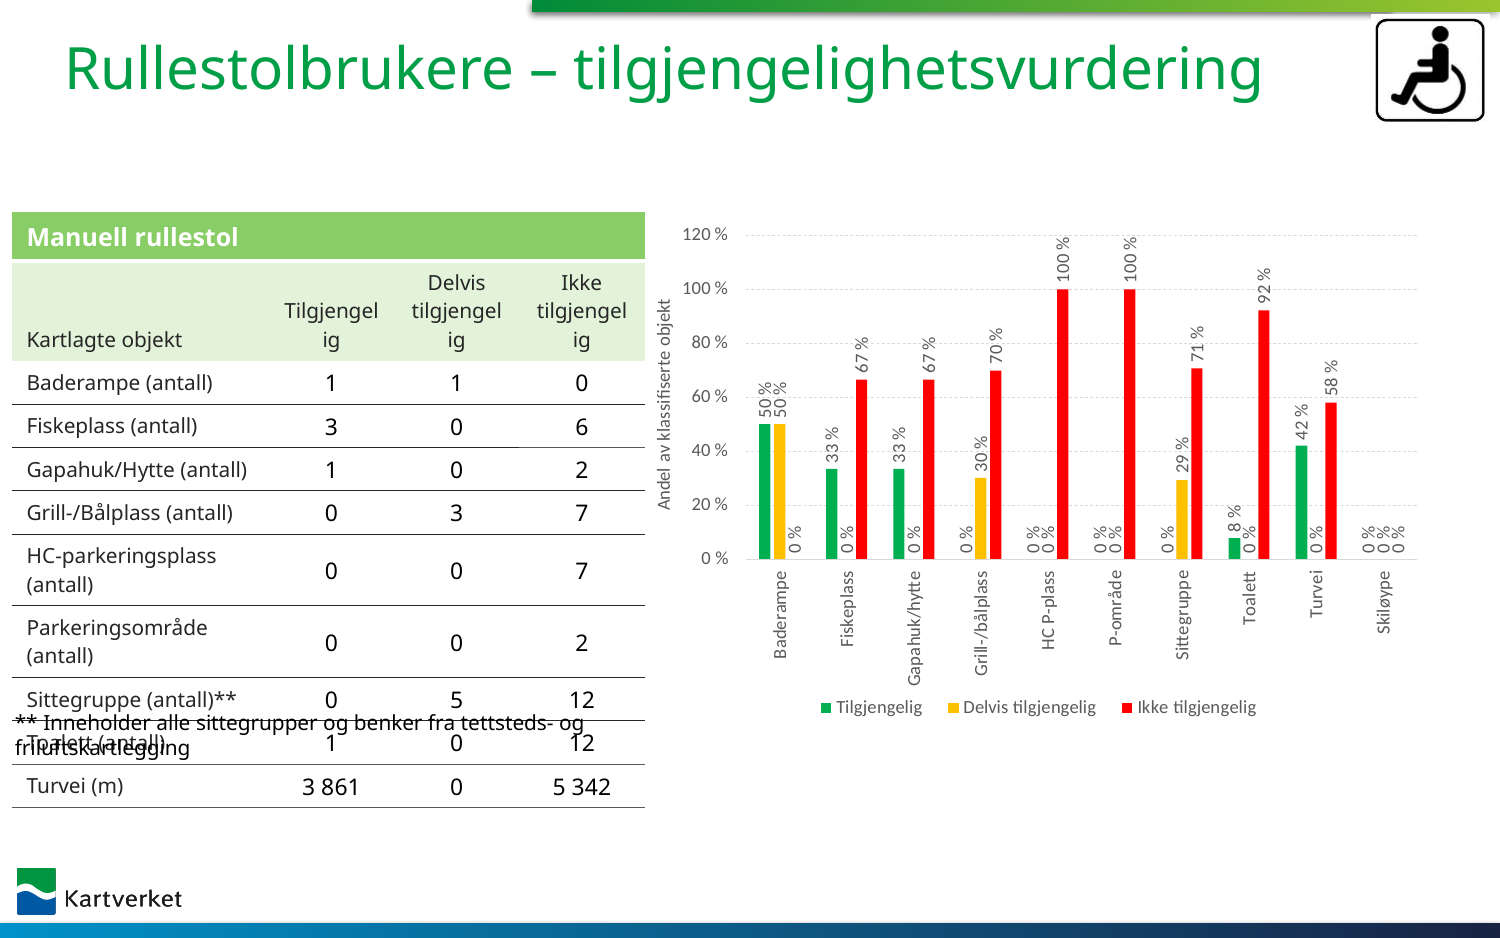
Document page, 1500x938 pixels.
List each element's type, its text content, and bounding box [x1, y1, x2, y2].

table_cell 3 [394, 491, 519, 534]
table_cell Sittegruppe (antall)** [12, 678, 269, 702]
text_box Rullestolbrukere – tilgjengelighetsvurdering [49, 12, 1372, 109]
table_cell 2 [519, 606, 638, 677]
table_cell Kartlagte objekt [12, 263, 269, 361]
table_cell 0 [269, 606, 394, 677]
table_cell Parkeringsområde (antall) [12, 606, 269, 677]
table_cell 0 [394, 768, 519, 807]
table_cell 5 342 [519, 768, 645, 807]
table_header Manuell rullestol [12, 212, 645, 259]
table_cell Delvis tilgjengelig [394, 263, 519, 361]
table_cell Ikke tilgjengelig [519, 263, 638, 361]
table_cell 5 [394, 678, 519, 702]
table_cell Gapahuk/Hytte (antall) [12, 448, 269, 490]
table_cell 0 [394, 535, 519, 605]
table_cell 0 [269, 491, 394, 534]
table_cell 0 [519, 361, 638, 404]
table_cell 0 [269, 535, 394, 605]
table_cell 1 [394, 361, 519, 404]
table_cell 0 [394, 405, 519, 447]
table_cell 12 [519, 678, 638, 702]
table_cell 2 [519, 448, 638, 490]
table_cell Tilgjengelig [269, 263, 394, 361]
table_cell 0 [394, 606, 519, 677]
picture [1371, 13, 1491, 127]
table_cell 7 [519, 535, 638, 605]
table_cell 1 [269, 361, 394, 404]
table_cell 6 [519, 405, 638, 447]
table_cell 7 [519, 491, 638, 534]
picture [643, 218, 1427, 728]
table_cell 0 [269, 678, 394, 702]
table_cell Baderampe (antall) [12, 361, 269, 404]
table_cell Grill-/Bålplass (antall) [12, 491, 269, 534]
table_cell 3 861 [269, 768, 394, 807]
table_cell 3 [269, 405, 394, 447]
table_cell HC-parkeringsplass (antall) [12, 535, 269, 605]
table_cell 1 [269, 448, 394, 490]
table_cell Turvei (m) [12, 768, 269, 807]
text_box ** Inneholder alle sittegrupper og benker fra tettsteds- og friluftskartlegging [0, 702, 745, 768]
table_cell 0 [394, 448, 519, 490]
table_cell Fiskeplass (antall) [12, 405, 269, 447]
